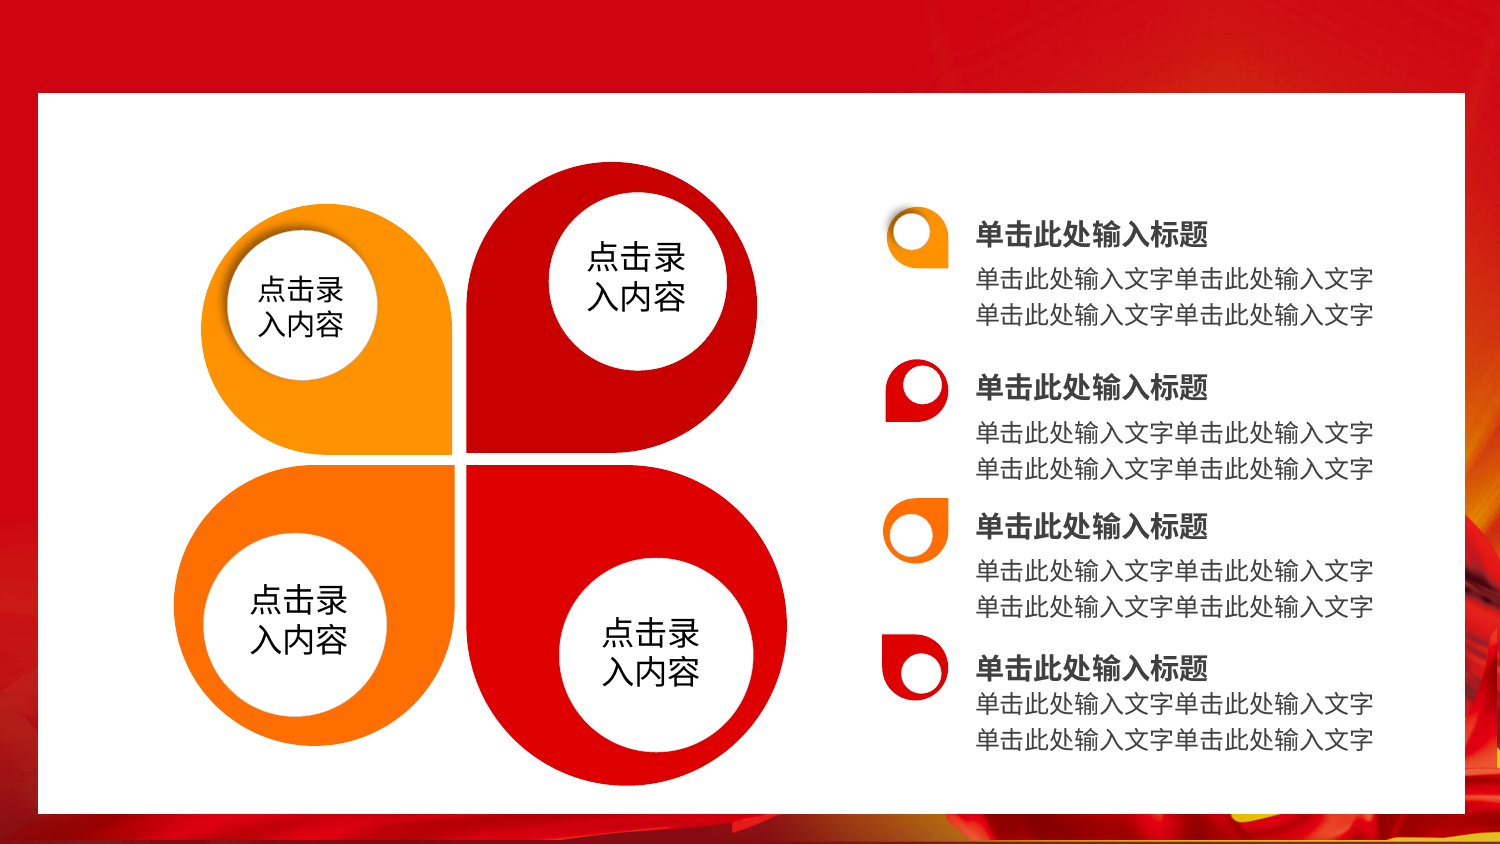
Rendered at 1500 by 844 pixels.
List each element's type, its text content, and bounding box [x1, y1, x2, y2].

text_box 单击此处输入文字单击此处输入文字 单击此处输入文字单击此处输入文字 [960, 250, 1495, 373]
text_box 单击此处输入标题 [975, 634, 1386, 694]
text_box 单击此处输入标题 [975, 492, 1386, 552]
text_box 单击此处输入文字单击此处输入文字 单击此处输入文字单击此处输入文字 [960, 675, 1495, 799]
text_box 单击此处输入标题 [975, 200, 1386, 260]
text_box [882, 634, 949, 701]
picture [0, 0, 1500, 844]
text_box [883, 498, 949, 564]
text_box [885, 359, 949, 422]
title [0, 45, 1294, 208]
text_box 单击此处输入文字单击此处输入文字 单击此处输入文字单击此处输入文字 [960, 403, 1495, 527]
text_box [466, 161, 758, 453]
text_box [200, 203, 452, 455]
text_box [886, 206, 949, 269]
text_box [466, 465, 787, 786]
text_box 单击此处输入文字单击此处输入文字 单击此处输入文字单击此处输入文字 [960, 542, 1495, 665]
text_box 单击此处输入标题 [975, 354, 1386, 414]
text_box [173, 465, 455, 746]
